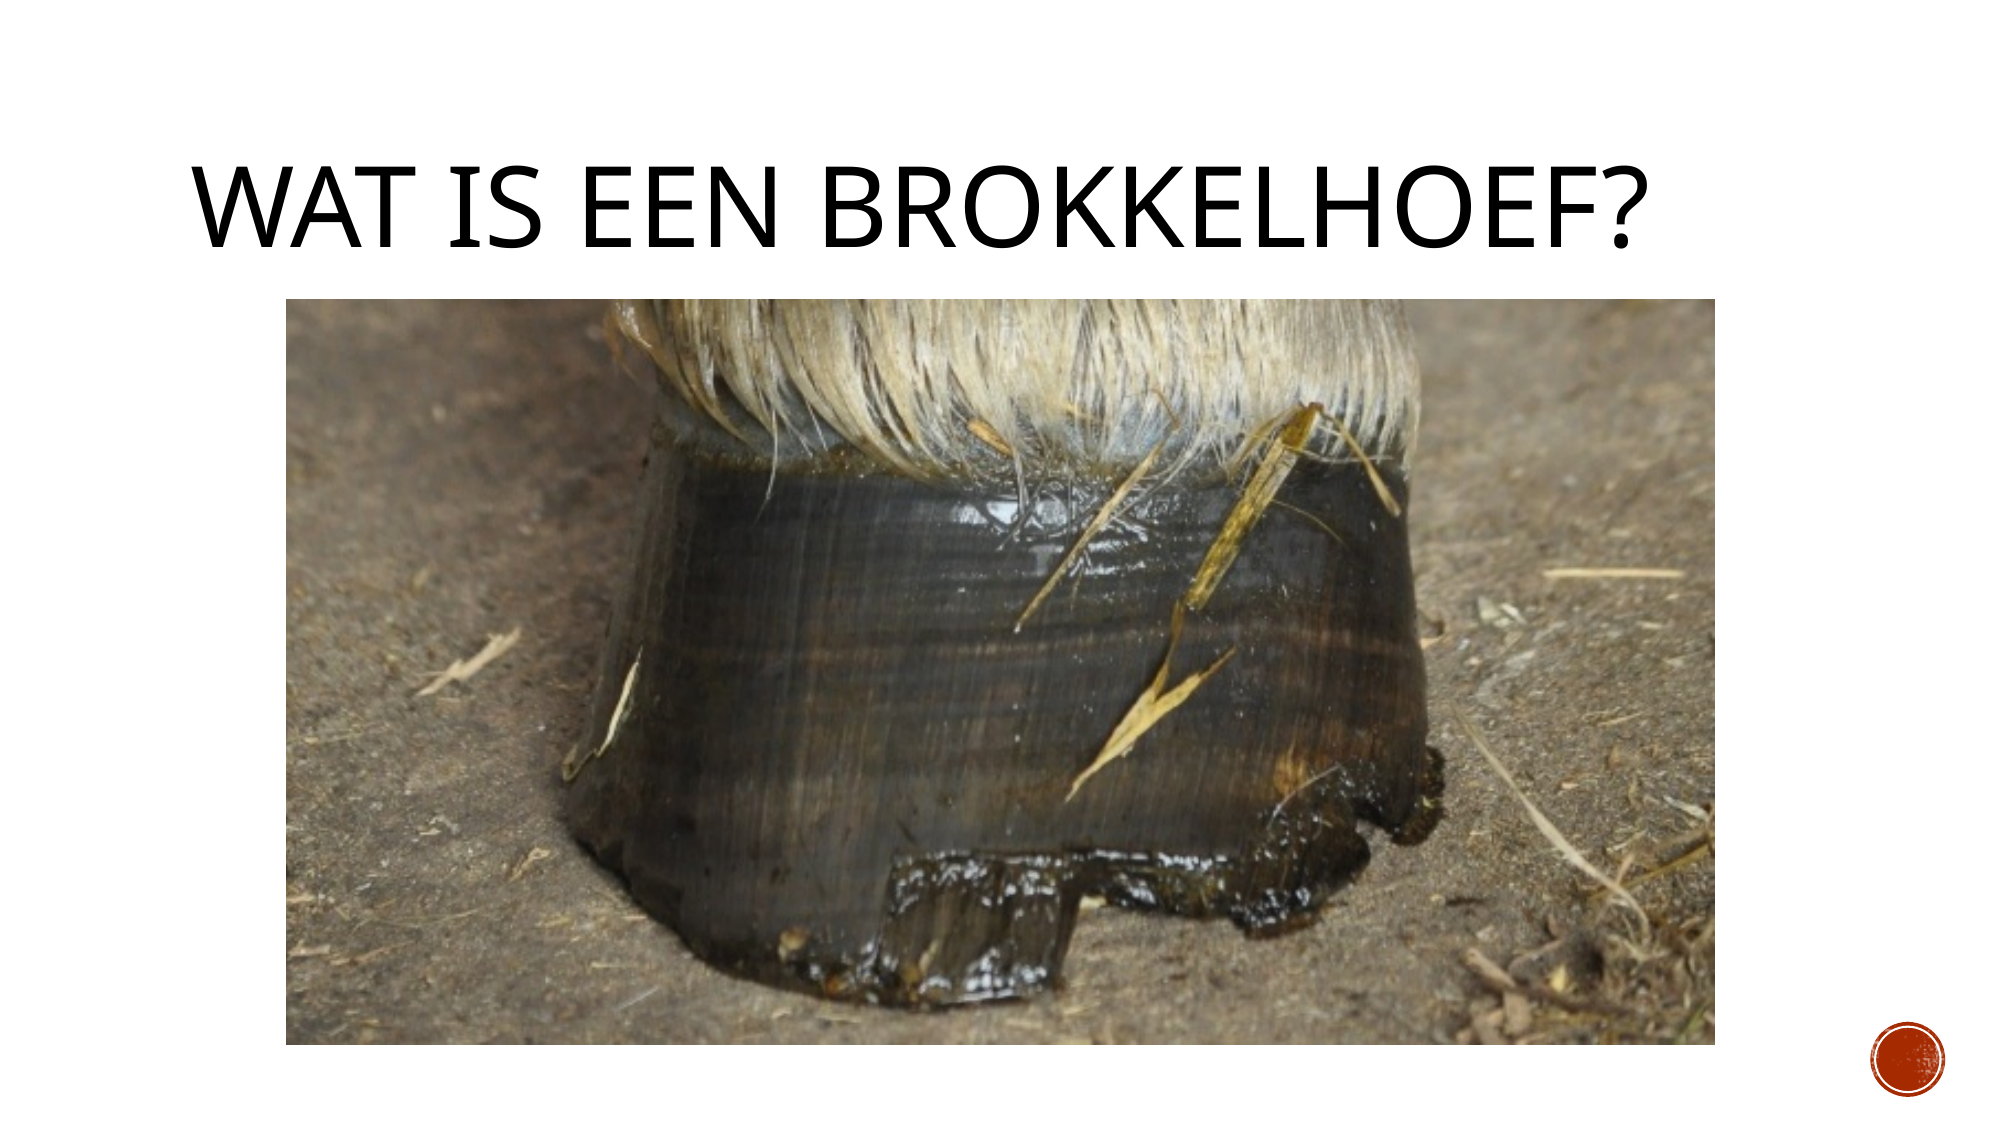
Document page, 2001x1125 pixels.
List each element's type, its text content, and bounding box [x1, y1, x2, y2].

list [291, 304, 1711, 1042]
title WAT IS EEN BROKKELHOEF? [175, 79, 1826, 344]
